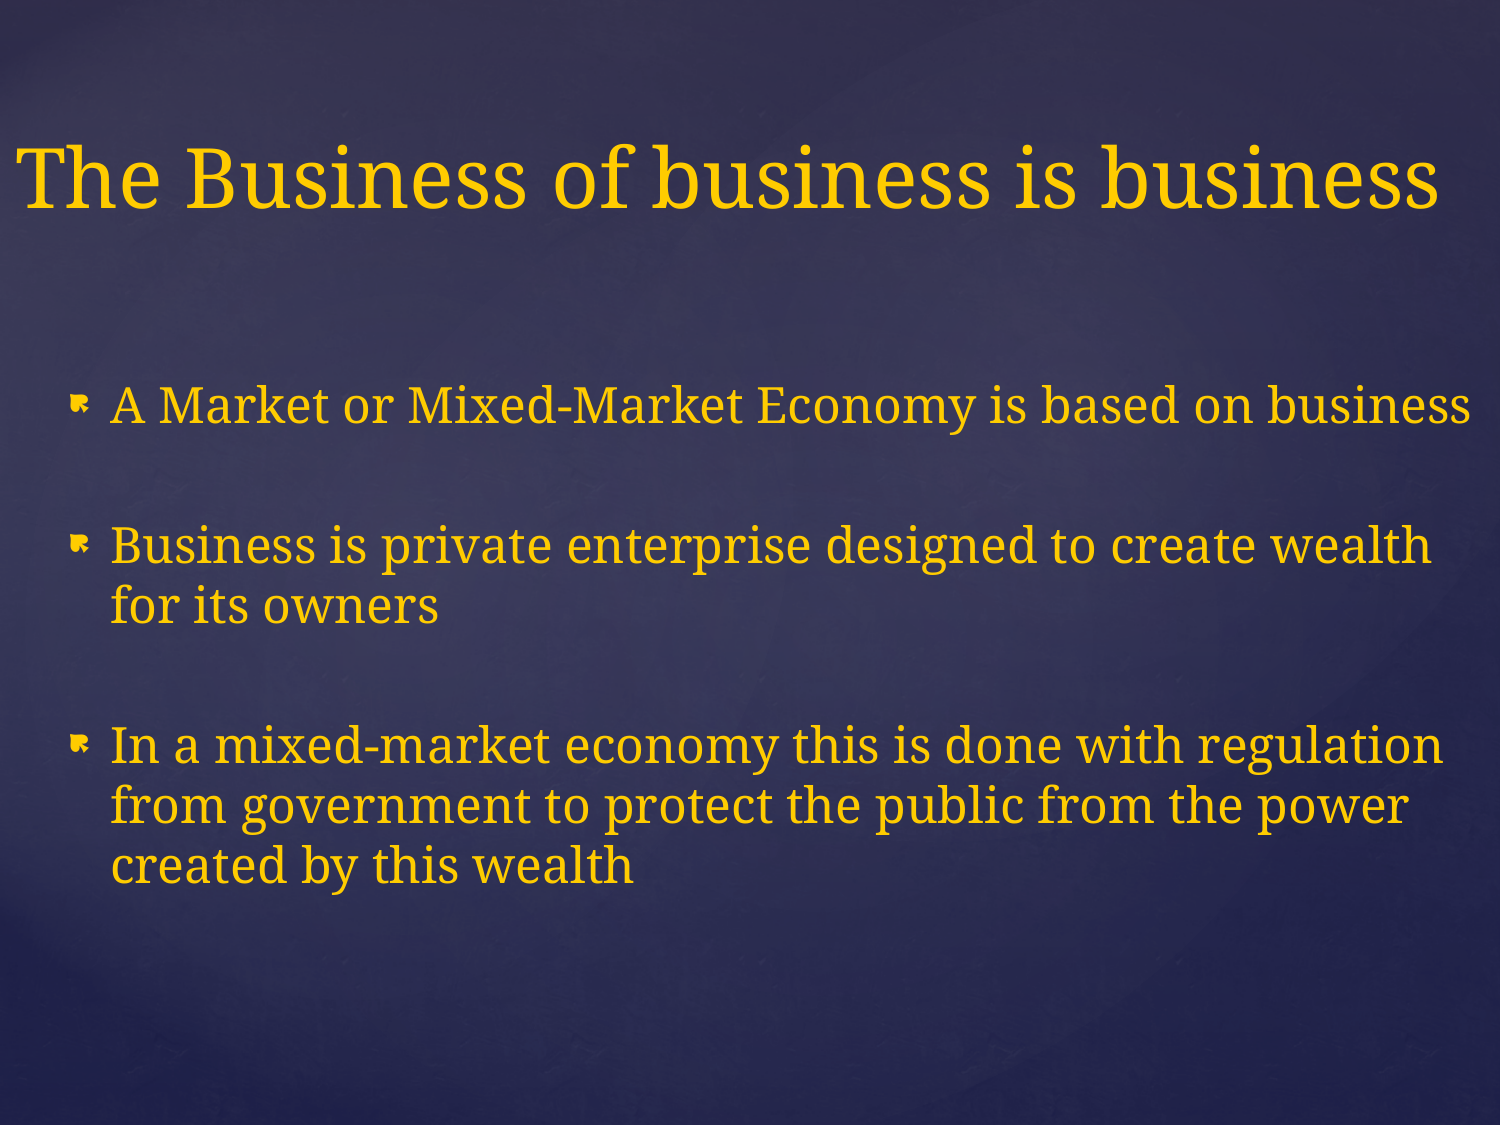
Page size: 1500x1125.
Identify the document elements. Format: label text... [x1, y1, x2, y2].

title The Business of business is business [0, 45, 1488, 233]
list A Market or Mixed-Market Economy is based on business Business is private enterprise designed to create wealth for its owners In a mixed-market economy this is done with regulation from government to protect the public from the power created by this wealth [50, 262, 1500, 1005]
